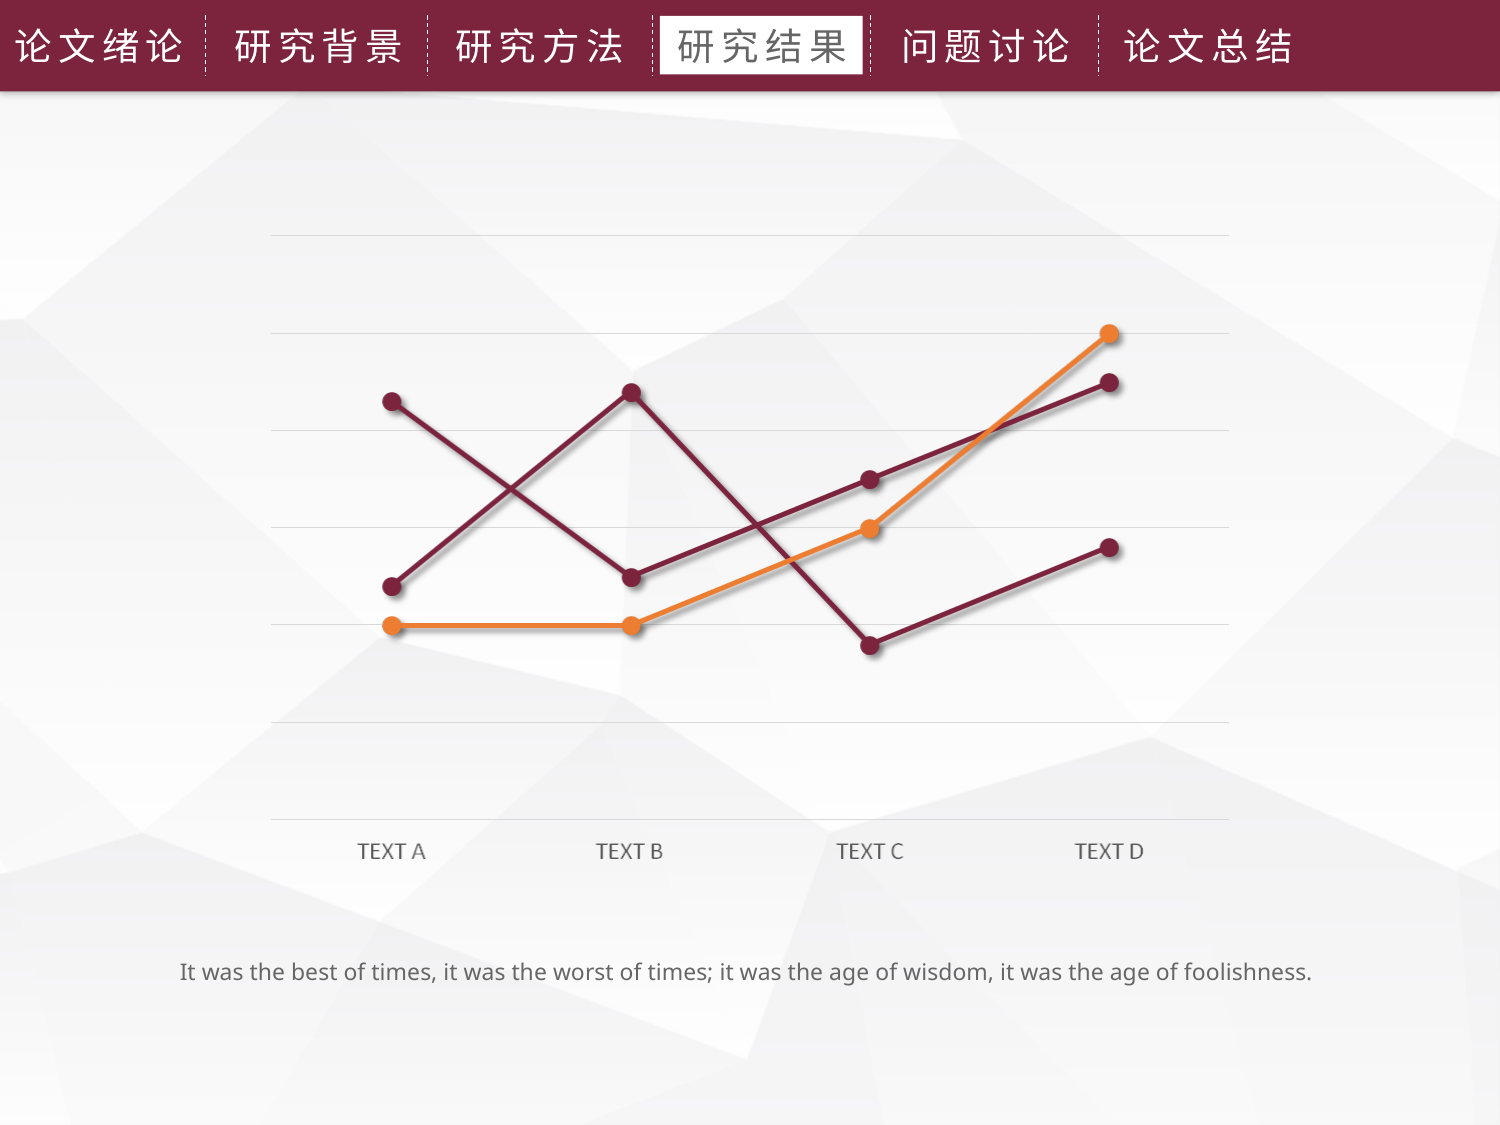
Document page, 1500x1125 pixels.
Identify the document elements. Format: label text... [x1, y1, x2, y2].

text_box 研究结果 [663, 15, 870, 76]
text_box 研究背景 [214, 15, 423, 76]
text_box 问题讨论 [886, 15, 1098, 76]
text_box 研究结果 [871, 15, 876, 76]
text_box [241, 204, 1259, 888]
text_box It was the best of times, it was the worst of times; it was the age of wisdom, it was the age of foolishness. [122, 950, 1378, 993]
text_box [659, 15, 663, 75]
text_box 论文总结 [1109, 15, 1322, 76]
picture [0, 92, 1500, 1125]
text_box 论文绪论 [0, 15, 211, 76]
text_box 研究方法 [440, 15, 652, 76]
text_box [0, 0, 1500, 92]
